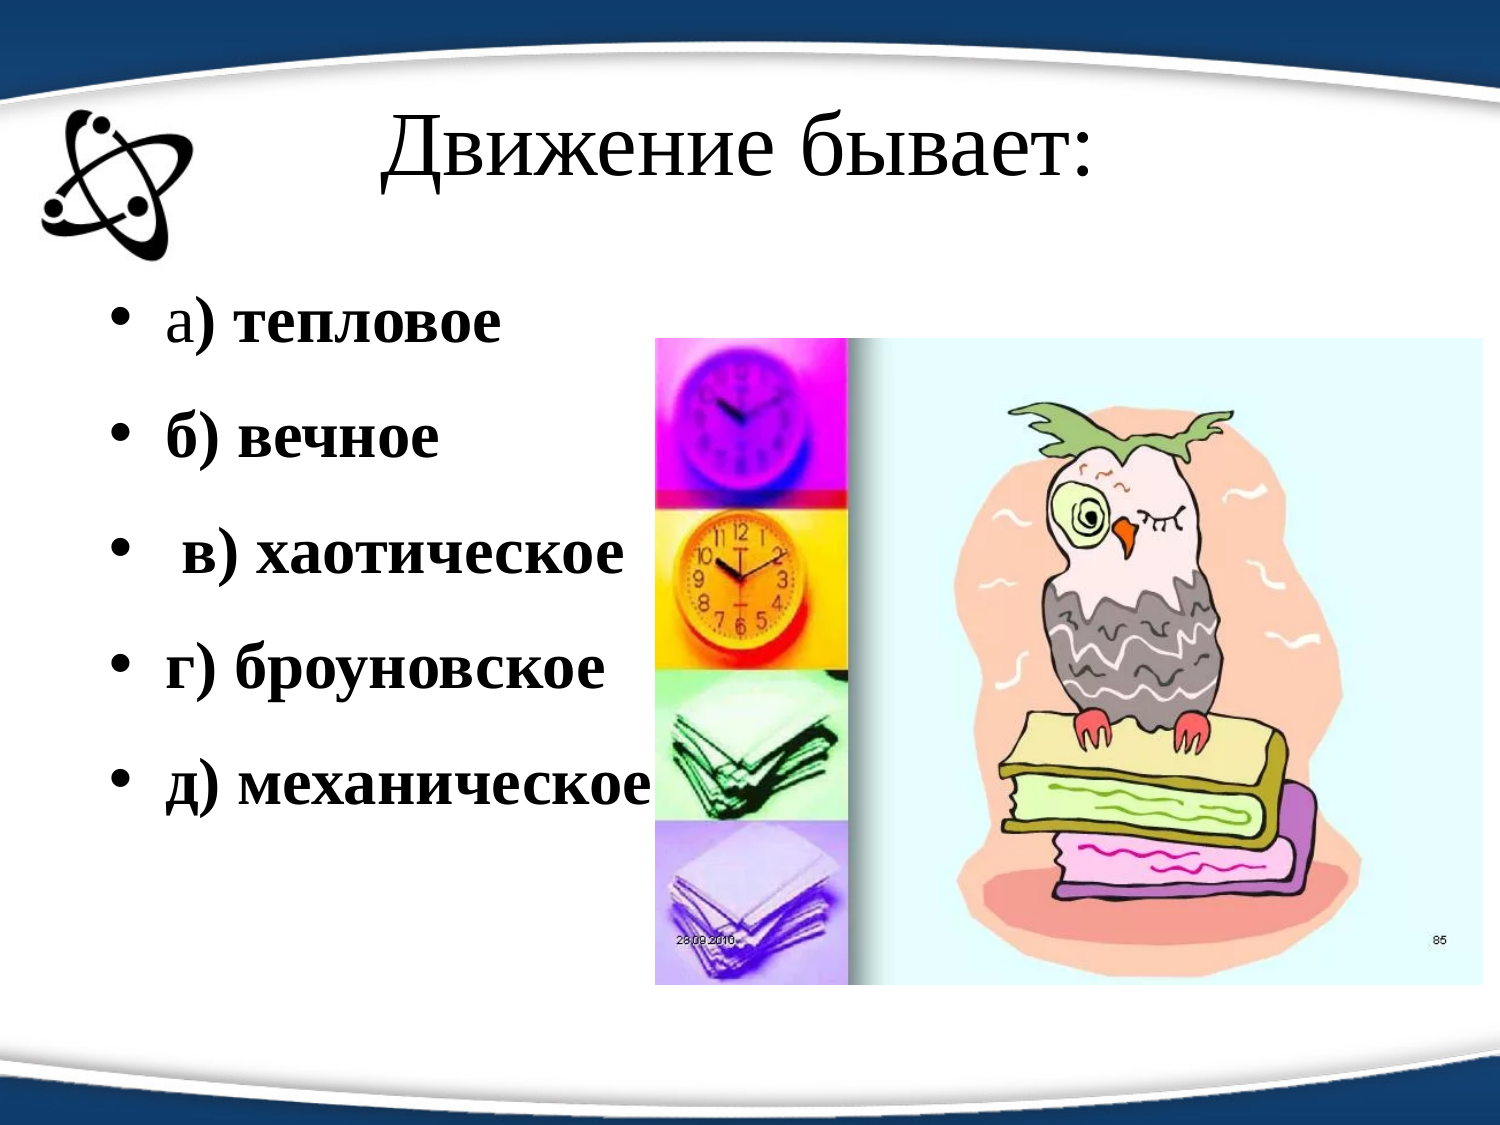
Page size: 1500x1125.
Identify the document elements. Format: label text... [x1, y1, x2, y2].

list а) тепловое б) вечное в) хаотическое г) броуновское д) механическое [75, 262, 1425, 1005]
picture [0, 0, 1500, 1125]
title Движение бывает: [75, 45, 1425, 233]
